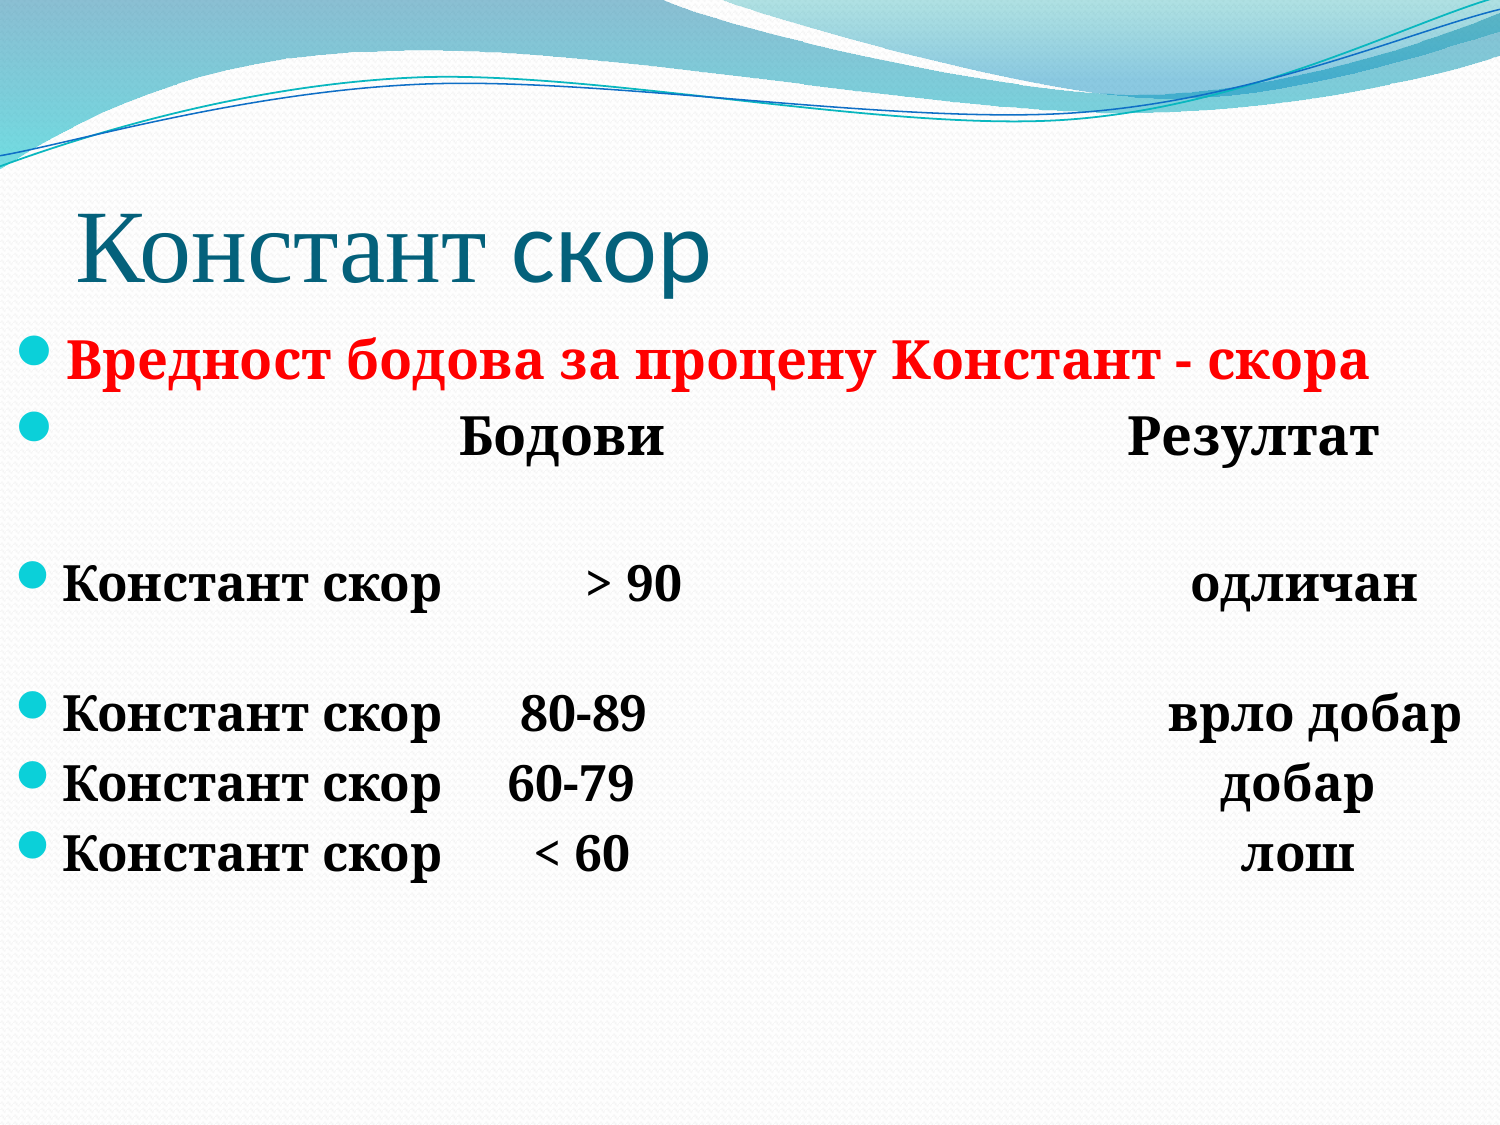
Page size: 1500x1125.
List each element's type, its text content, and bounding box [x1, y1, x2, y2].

list Вредност бодова за процену Kонстант - скора Бодови Резултат Констант скор > 90 одличан Констант скор 80-89 врло добар Констант скор 60-79 добар Констант скор < 60 лош [0, 317, 1500, 1038]
title Констант скор [75, 115, 1425, 303]
